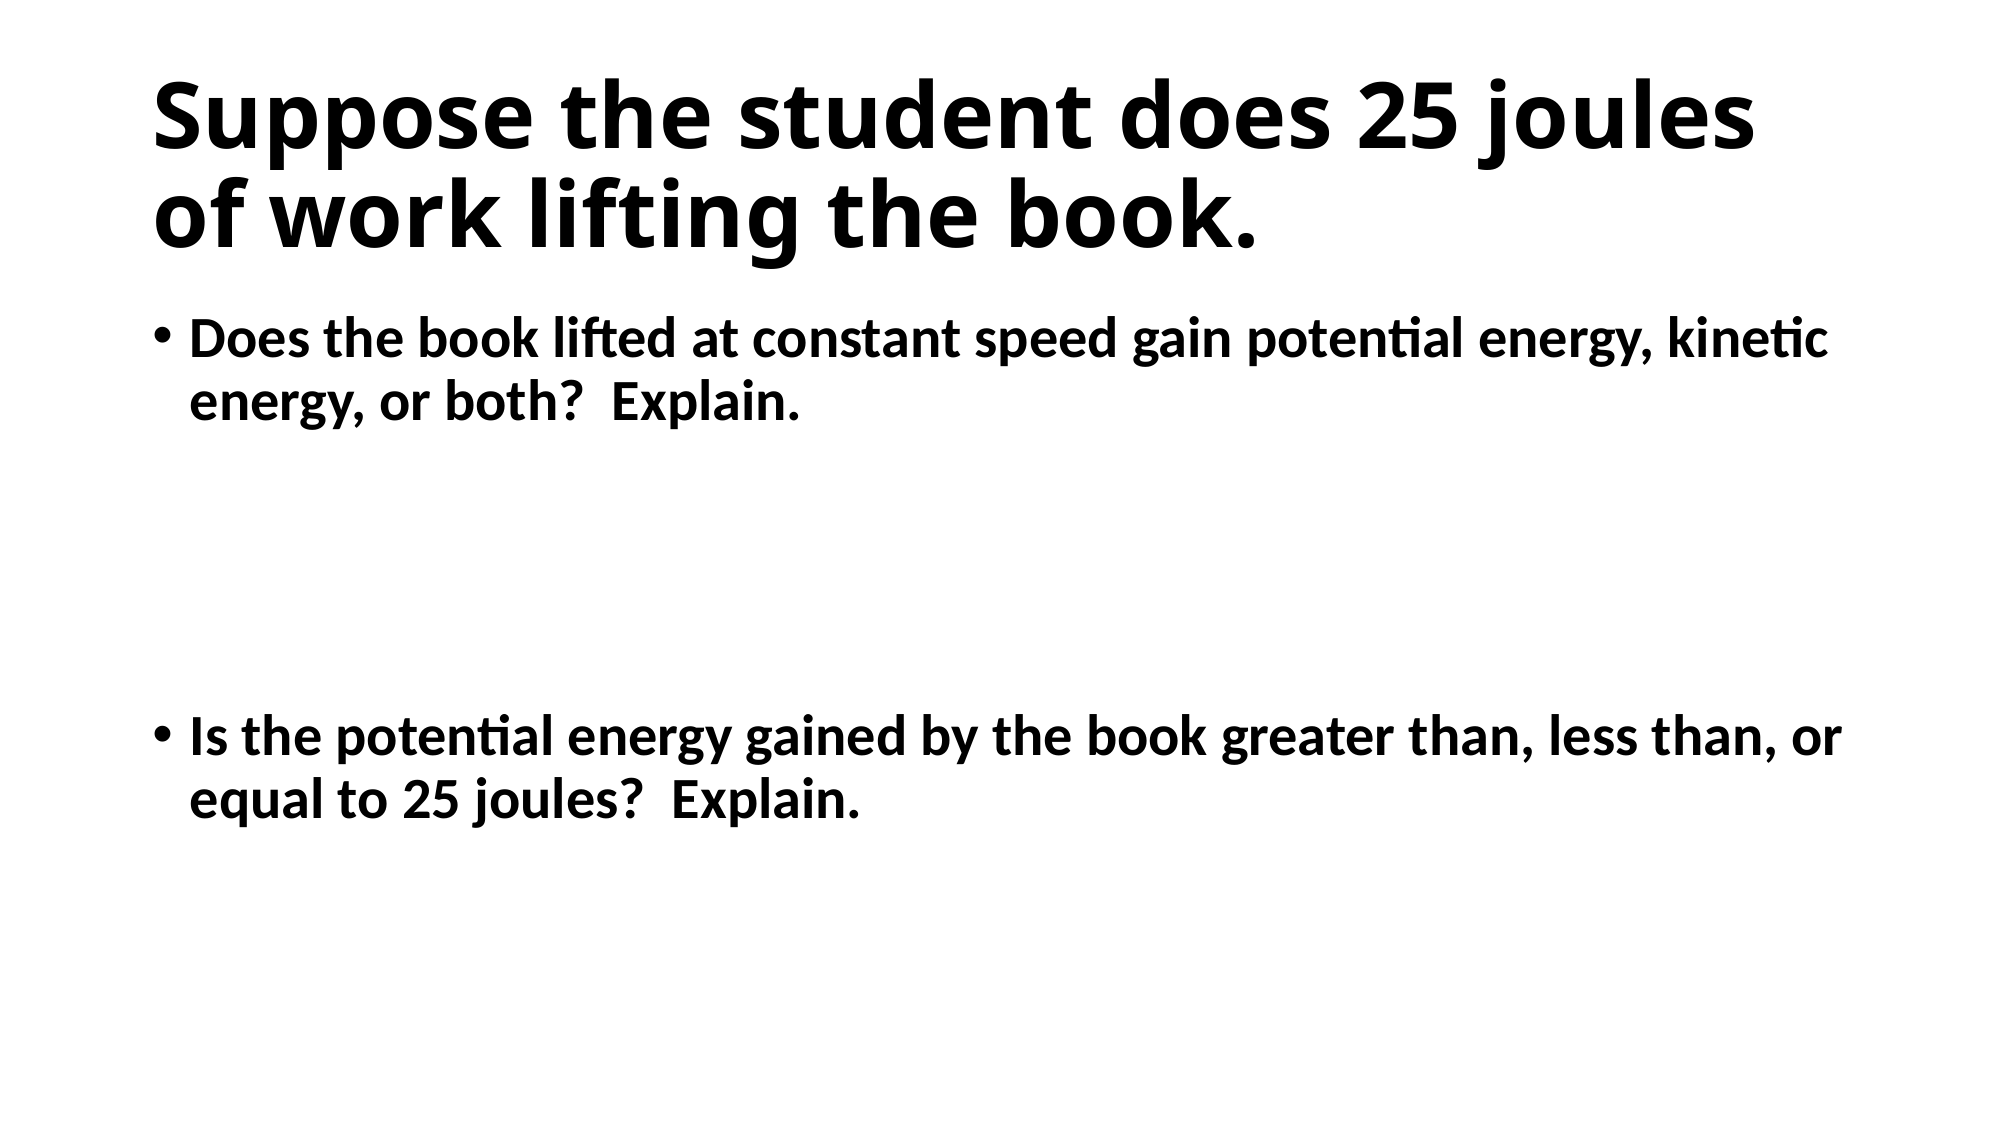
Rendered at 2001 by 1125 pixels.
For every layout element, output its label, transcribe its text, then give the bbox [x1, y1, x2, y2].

list Does the book lifted at constant speed gain potential energy, kinetic energy, or both? Explain. Is the potential energy gained by the book greater than, less than, or equal to 25 joules? Explain. [137, 299, 1863, 1014]
title Suppose the student does 25 joules of work lifting the book. [137, 59, 1863, 278]
